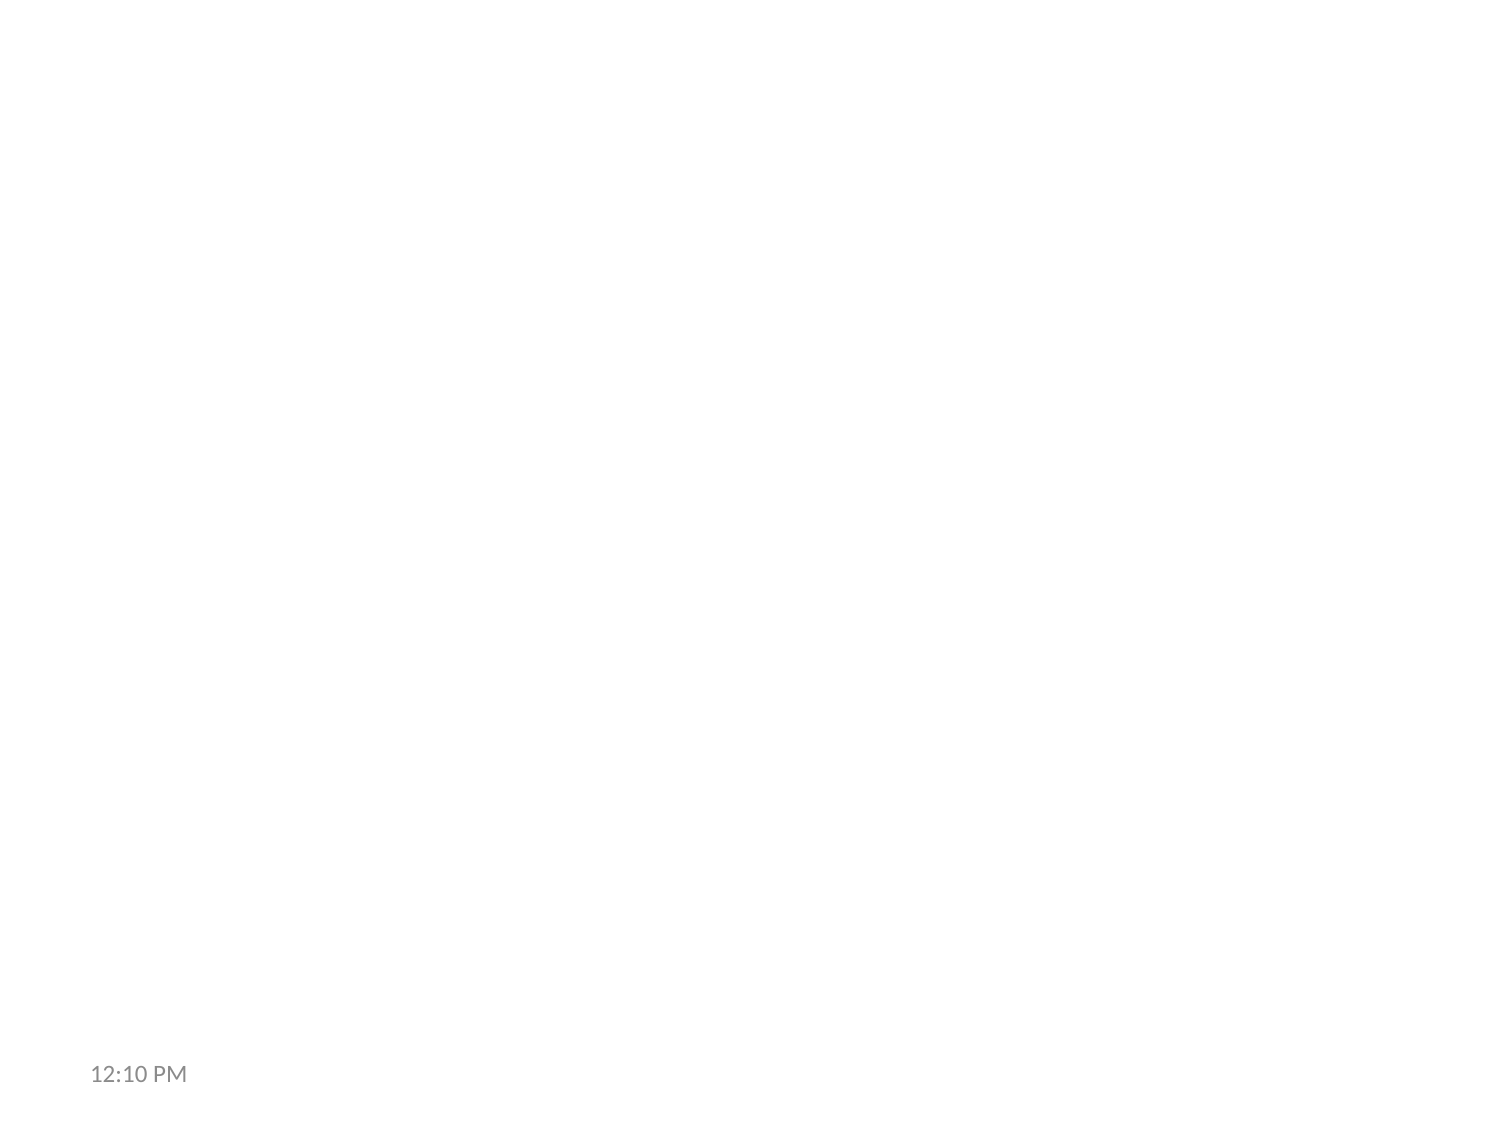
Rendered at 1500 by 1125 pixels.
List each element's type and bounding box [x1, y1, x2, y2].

slide_number [75, 1042, 425, 1103]
